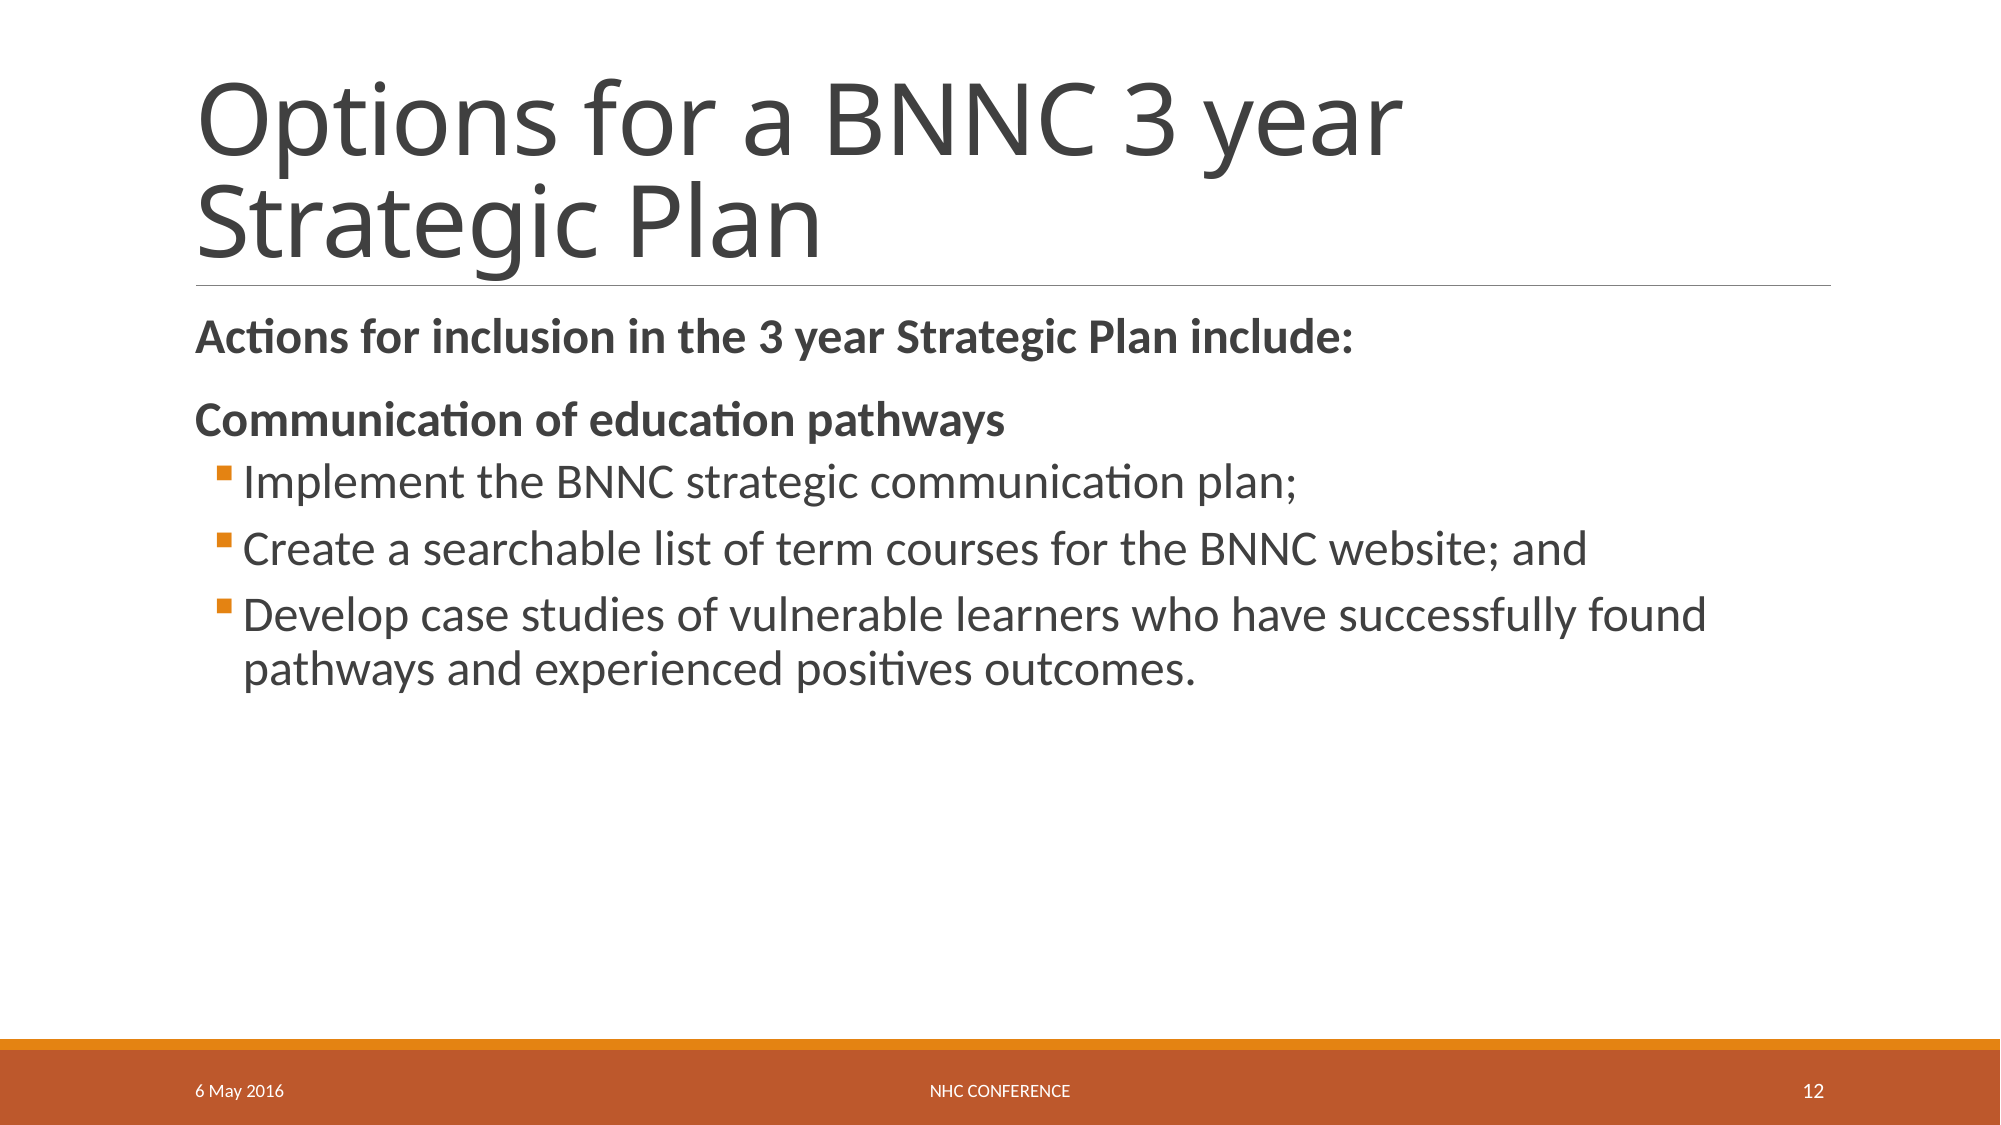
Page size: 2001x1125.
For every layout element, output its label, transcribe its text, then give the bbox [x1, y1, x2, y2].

list Actions for inclusion in the 3 year Strategic Plan include: Communication of education pathways Implement the BNNC strategic communication plan; Create a searchable list of term courses for the BNNC website; and Develop case studies of vulnerable learners who have successfully found pathways and experienced positives outcomes. [180, 302, 1830, 963]
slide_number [180, 1059, 586, 1120]
footer NHC Conference [604, 1059, 1396, 1120]
title Options for a BNNC 3 year Strategic Plan [180, 47, 1830, 285]
slide_number 12 [1624, 1059, 1840, 1120]
